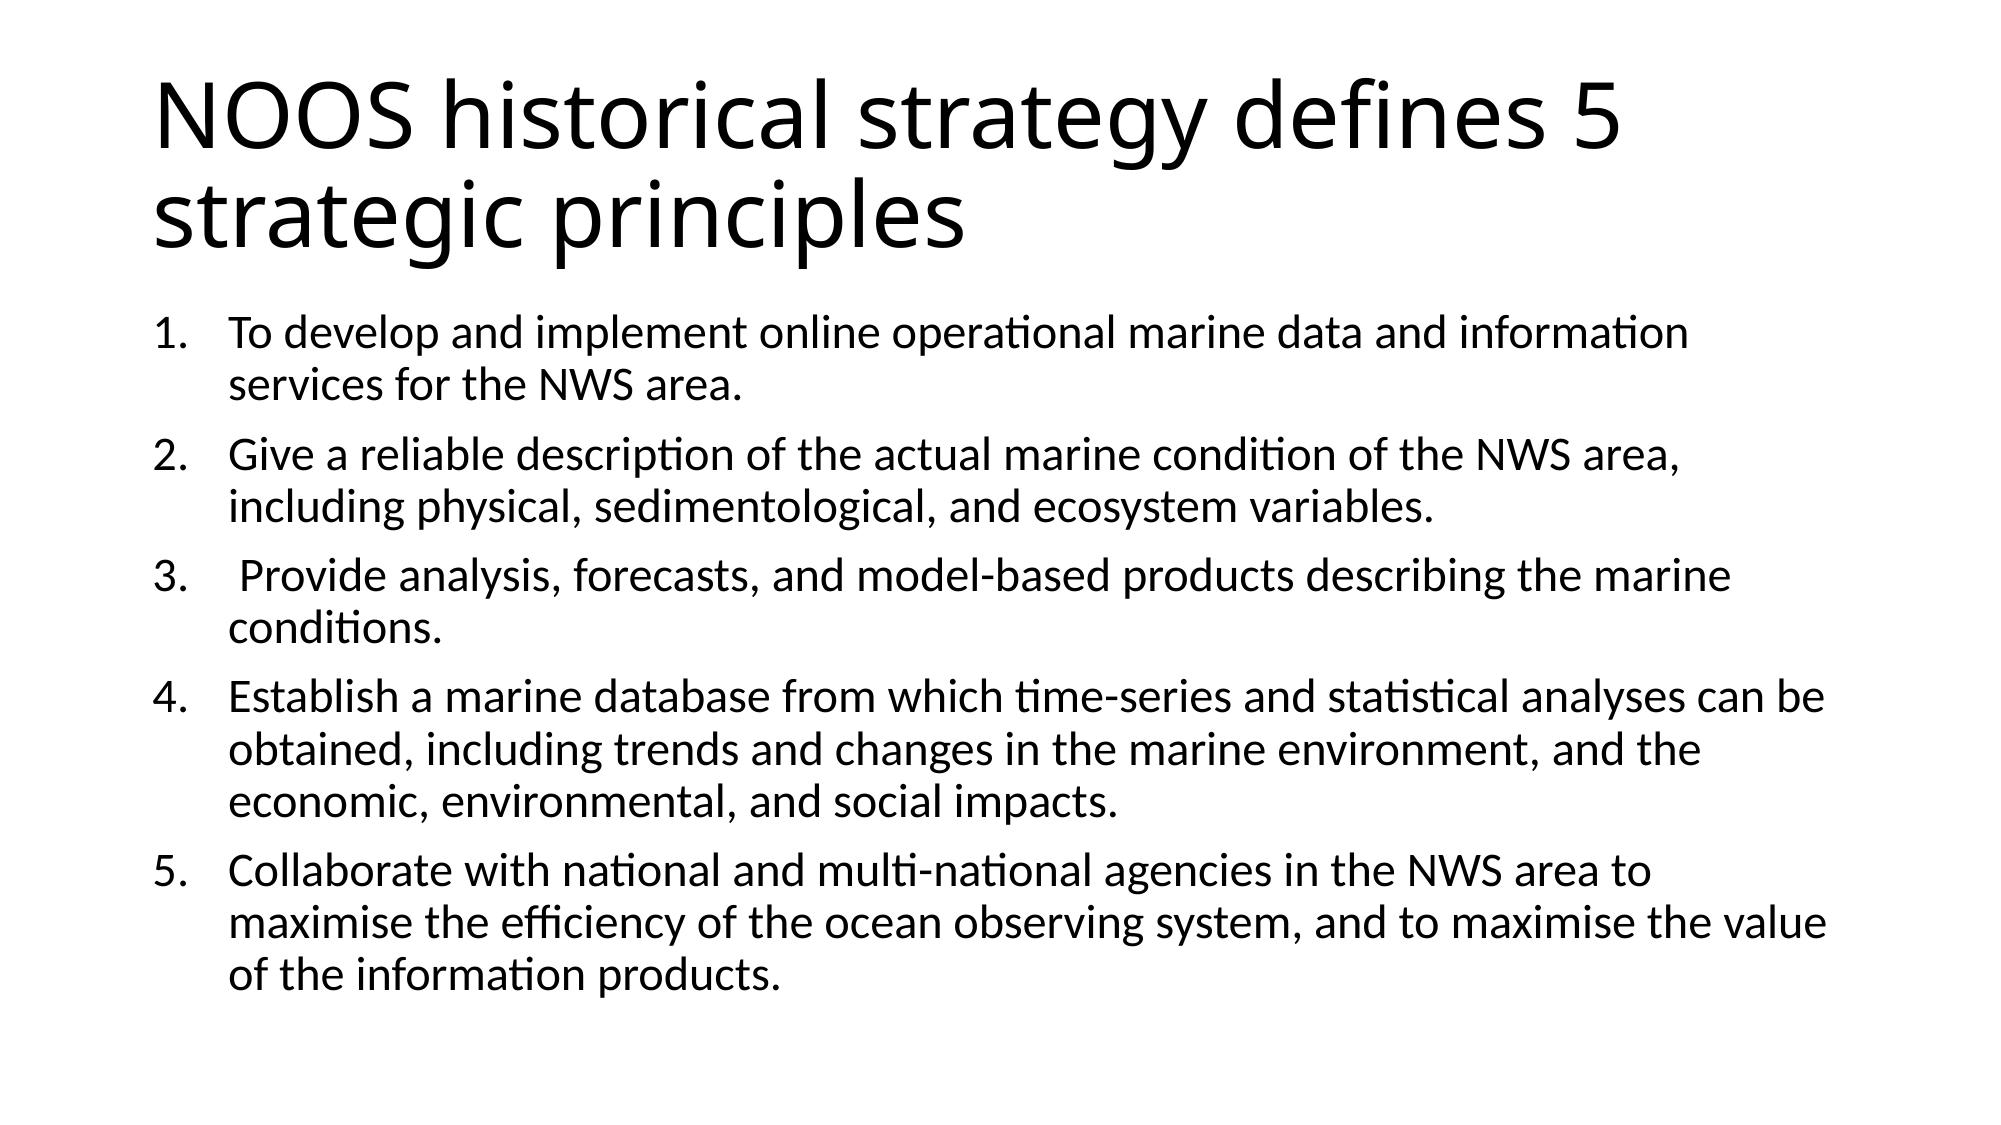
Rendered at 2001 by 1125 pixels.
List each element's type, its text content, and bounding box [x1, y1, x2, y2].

title NOOS historical strategy defines 5 strategic principles [137, 59, 1863, 278]
list To develop and implement online operational marine data and information services for the NWS area. Give a reliable description of the actual marine condition of the NWS area, including physical, sedimentological, and ecosystem variables. Provide analysis, forecasts, and model-based products describing the marine conditions. Establish a marine database from which time-series and statistical analyses can be obtained, including trends and changes in the marine environment, and the economic, environmental, and social impacts. Collaborate with national and multi-national agencies in the NWS area to maximise the efficiency of the ocean observing system, and to maximise the value of the information products. [137, 299, 1863, 1014]
